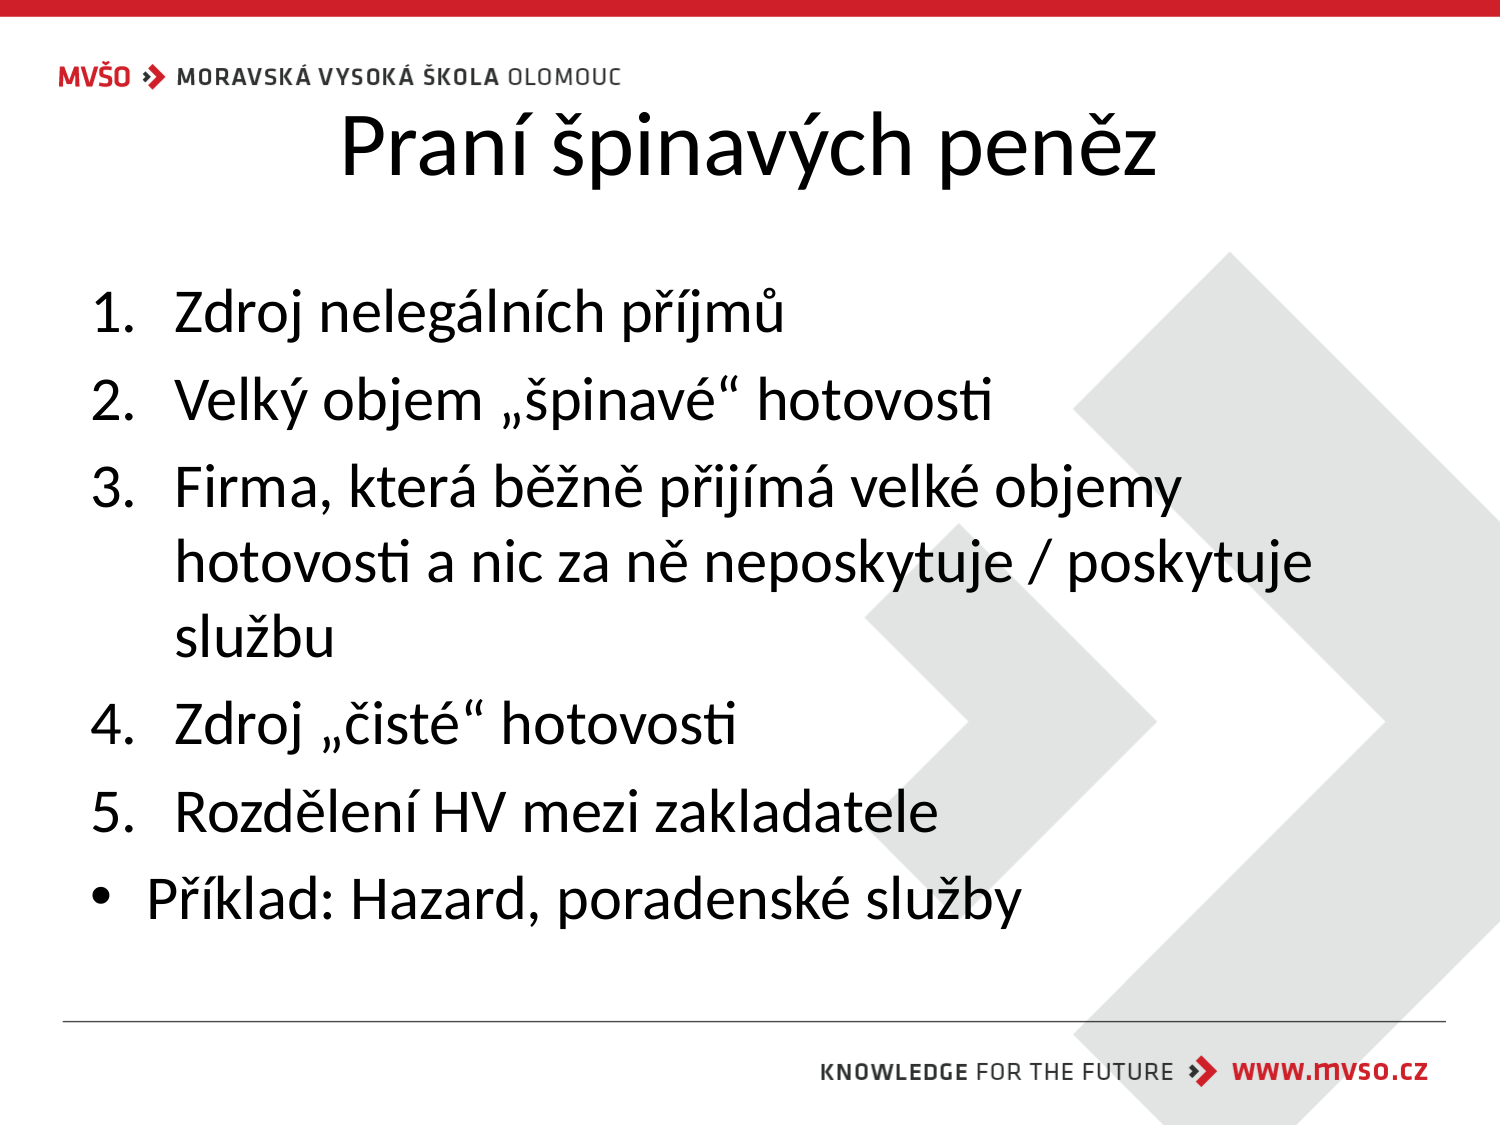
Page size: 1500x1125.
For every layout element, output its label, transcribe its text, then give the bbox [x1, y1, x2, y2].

list Zdroj nelegálních příjmů Velký objem „špinavé“ hotovosti Firma, která běžně přijímá velké objemy hotovosti a nic za ně neposkytuje / poskytuje službu Zdroj „čisté“ hotovosti Rozdělení HV mezi zakladatele Příklad: Hazard, poradenské služby [75, 262, 1425, 1005]
title Praní špinavých peněz [75, 45, 1425, 233]
picture [0, 0, 1500, 1125]
